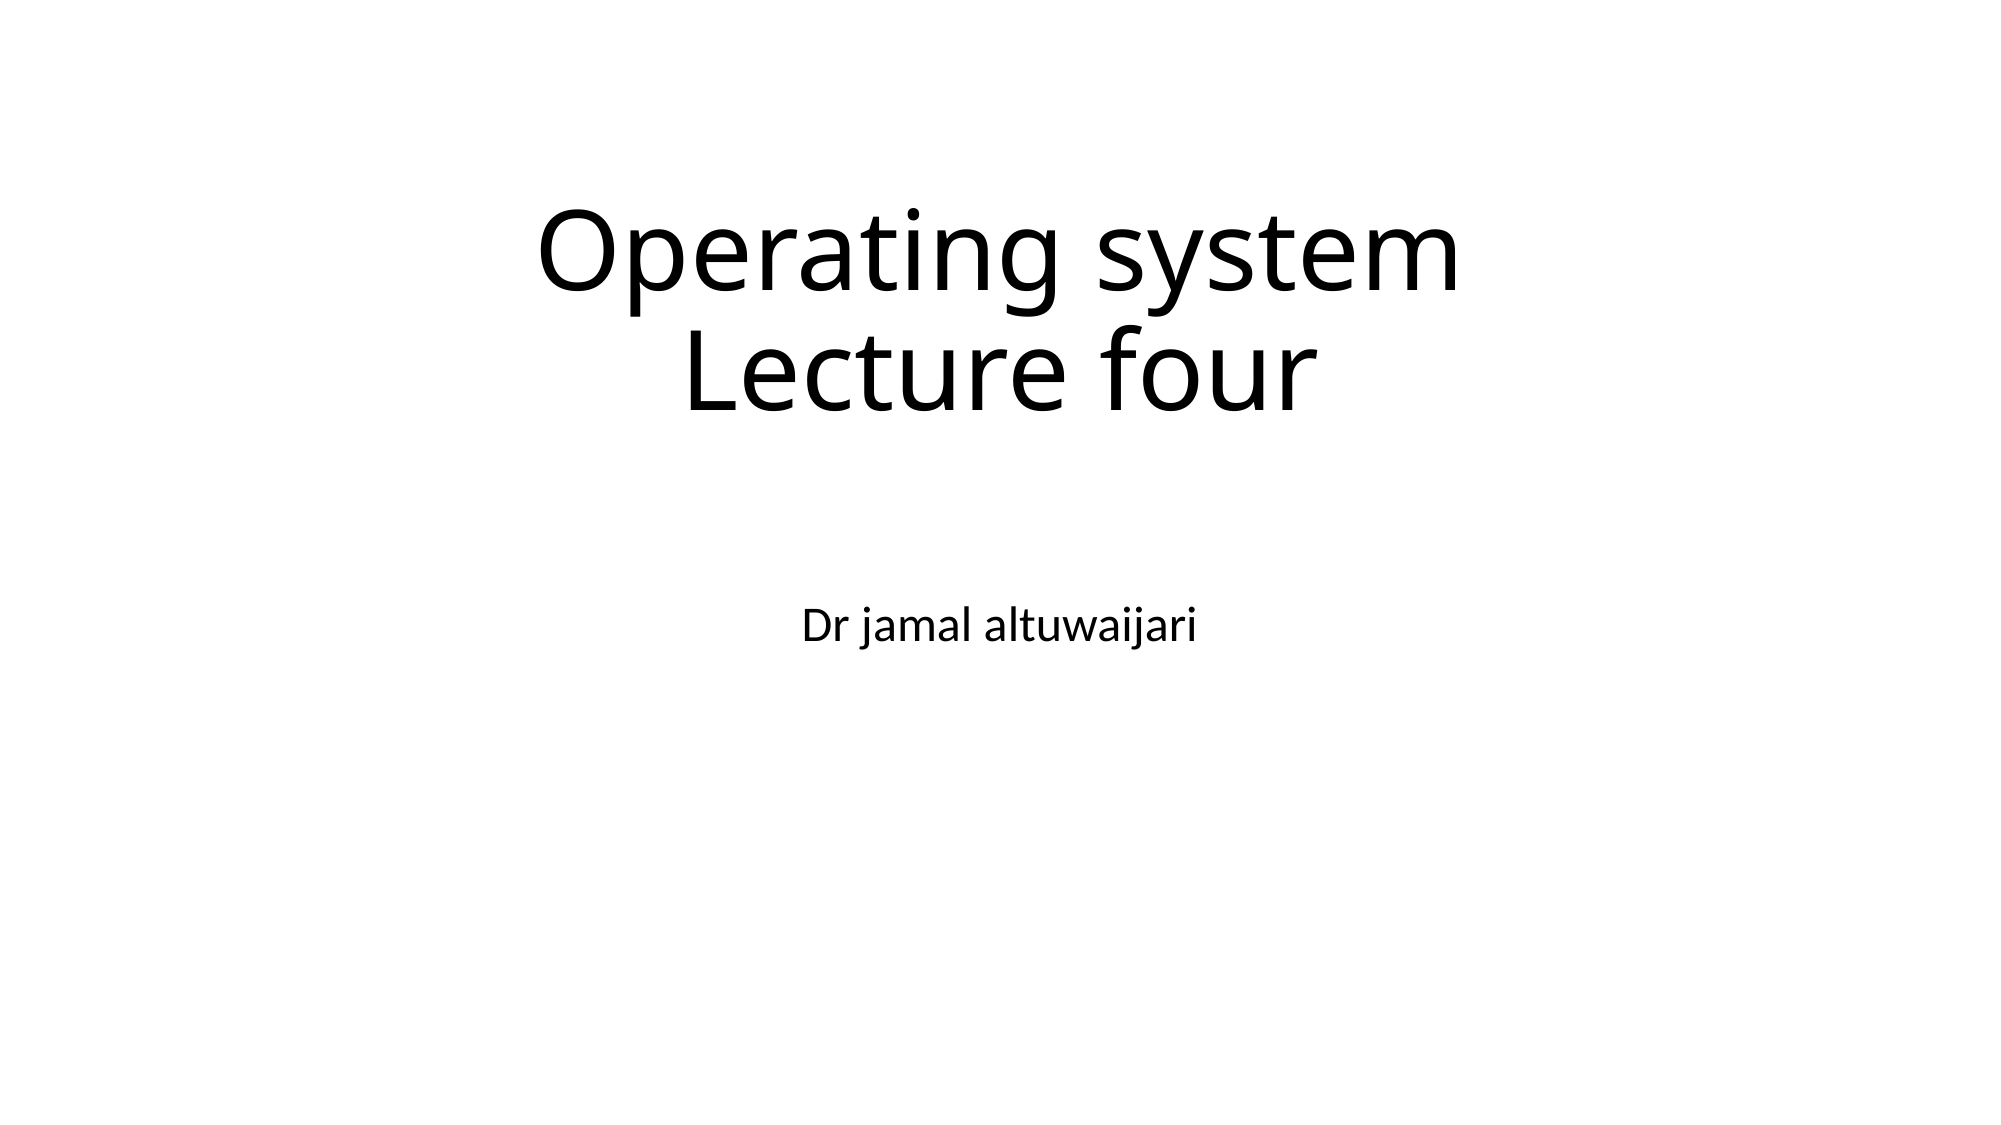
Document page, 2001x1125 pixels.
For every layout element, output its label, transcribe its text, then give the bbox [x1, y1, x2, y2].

title Operating system Lecture four [249, 184, 1750, 576]
subtitle Dr jamal altuwaijari [249, 590, 1750, 863]
